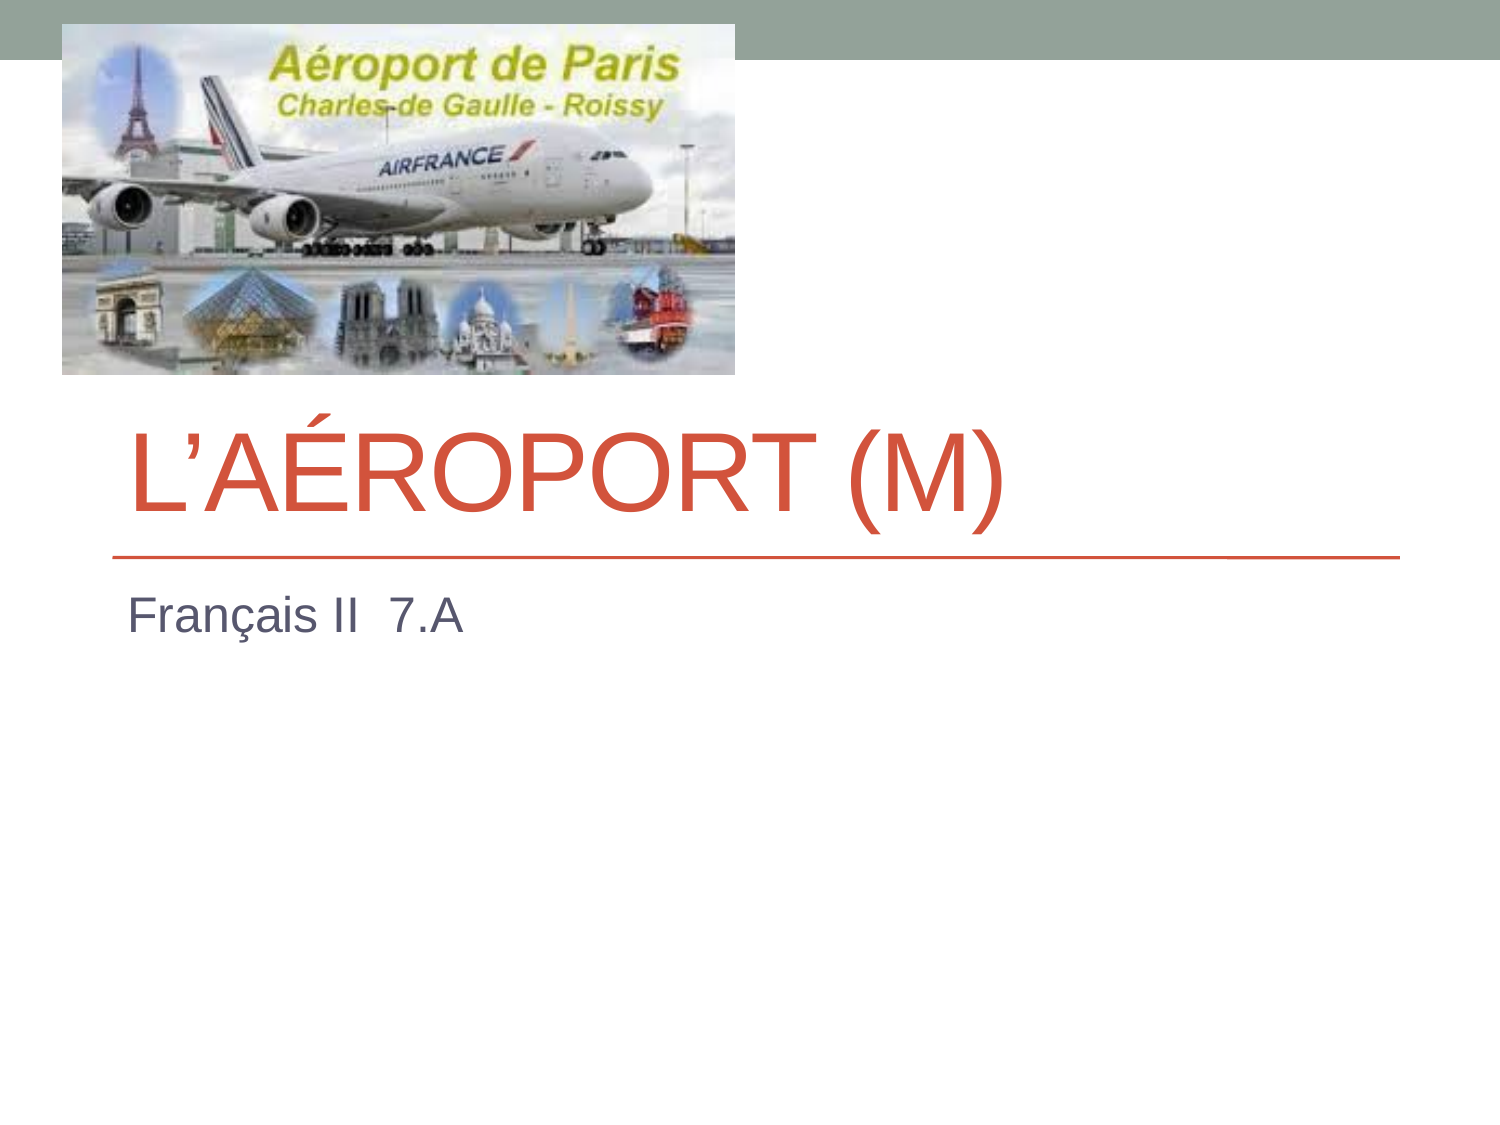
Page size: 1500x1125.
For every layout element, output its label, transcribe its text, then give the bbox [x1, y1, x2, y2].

picture [62, 24, 735, 376]
title L’aéroport (m) [112, 224, 1400, 542]
subtitle Français II 7.A [112, 575, 1163, 863]
